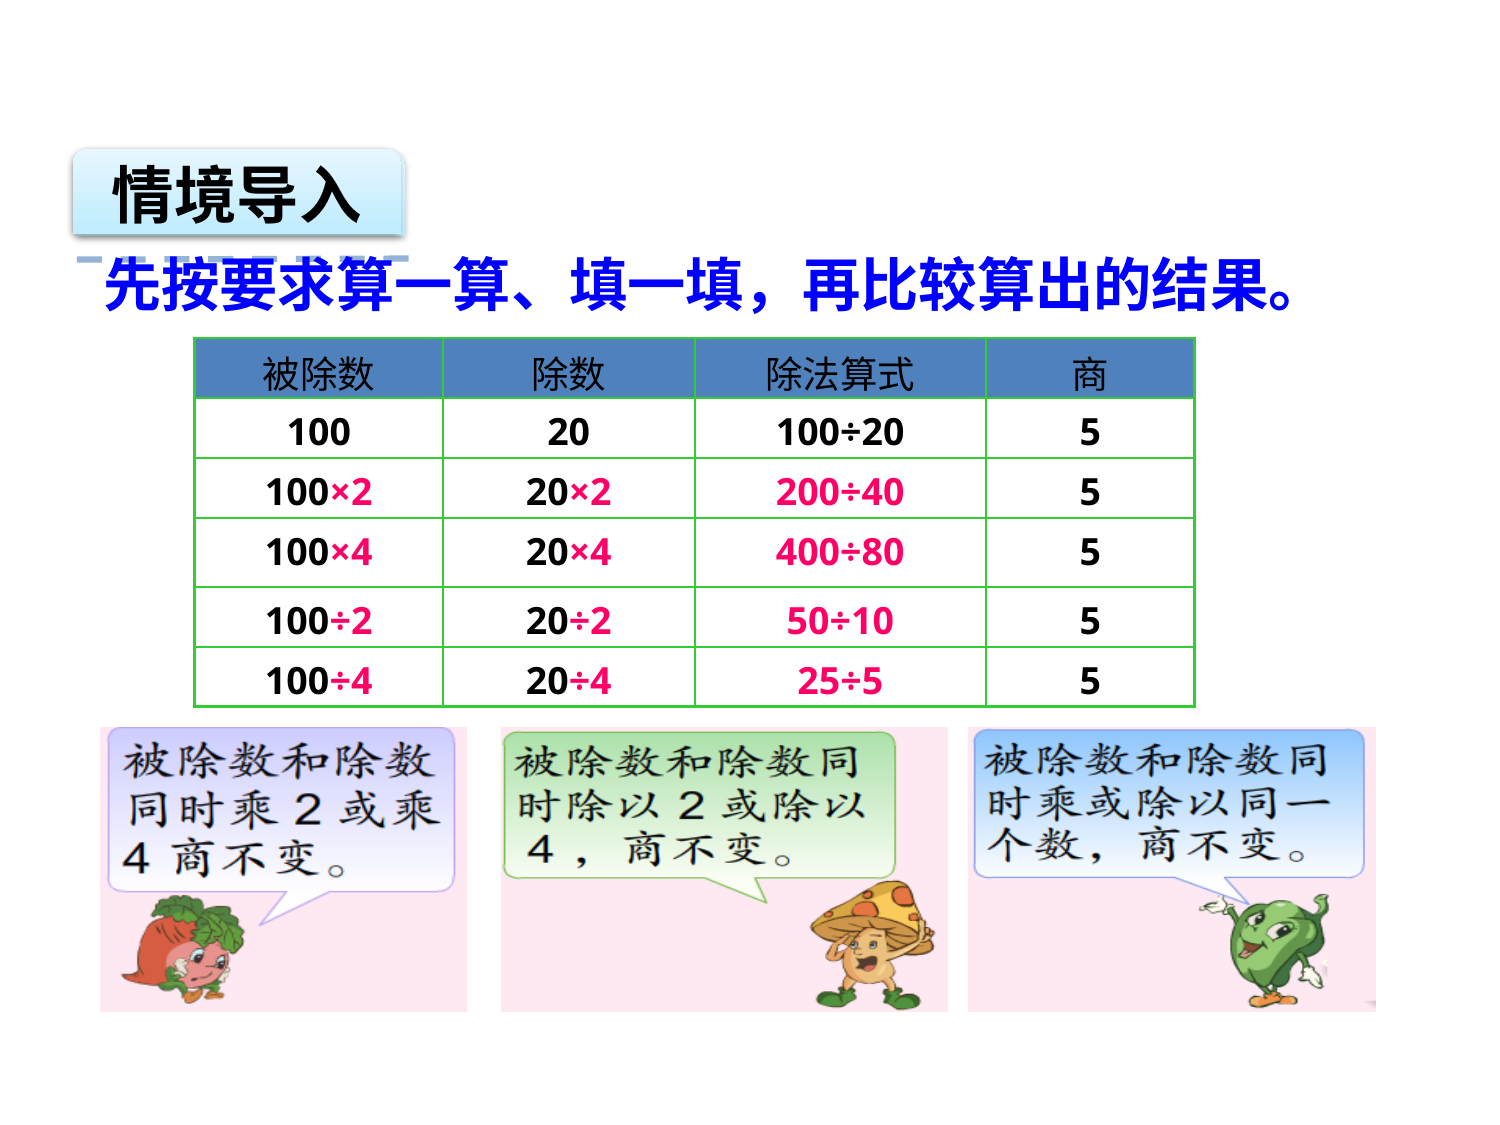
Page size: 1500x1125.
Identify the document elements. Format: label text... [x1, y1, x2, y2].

table_cell 100÷2 [196, 588, 442, 646]
table_cell 5 [987, 459, 1193, 517]
table_cell 20×4 [444, 519, 694, 586]
table_header 除数 [444, 339, 694, 397]
picture [967, 727, 1377, 1012]
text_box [76, 150, 417, 260]
table_cell 100÷20 [696, 399, 985, 457]
table_cell 100 [196, 399, 442, 457]
table_cell 100×2 [196, 459, 442, 517]
table_cell 25÷5 [696, 648, 985, 705]
text_box 先按要求算一算、填一填，再比较算出的结果。 [88, 241, 1400, 326]
table_cell 5 [987, 588, 1193, 646]
table_cell 5 [987, 519, 1193, 586]
table_cell 20÷2 [444, 588, 694, 646]
table_cell 20÷4 [444, 648, 694, 705]
table_cell 5 [987, 399, 1193, 457]
picture [99, 727, 467, 1012]
table_cell 50÷10 [696, 588, 985, 646]
table_cell 20 [444, 399, 694, 457]
table_cell 5 [987, 648, 1193, 705]
table_cell 100÷4 [196, 648, 442, 705]
table_header 商 [987, 339, 1193, 397]
table_cell 400÷80 [696, 519, 985, 586]
table_cell 20×2 [444, 459, 694, 517]
table_cell 100×4 [196, 519, 442, 586]
table_cell 200÷40 [696, 459, 985, 517]
table_header 被除数 [196, 339, 442, 397]
table_header 除法算式 [696, 339, 985, 397]
picture [501, 727, 948, 1012]
